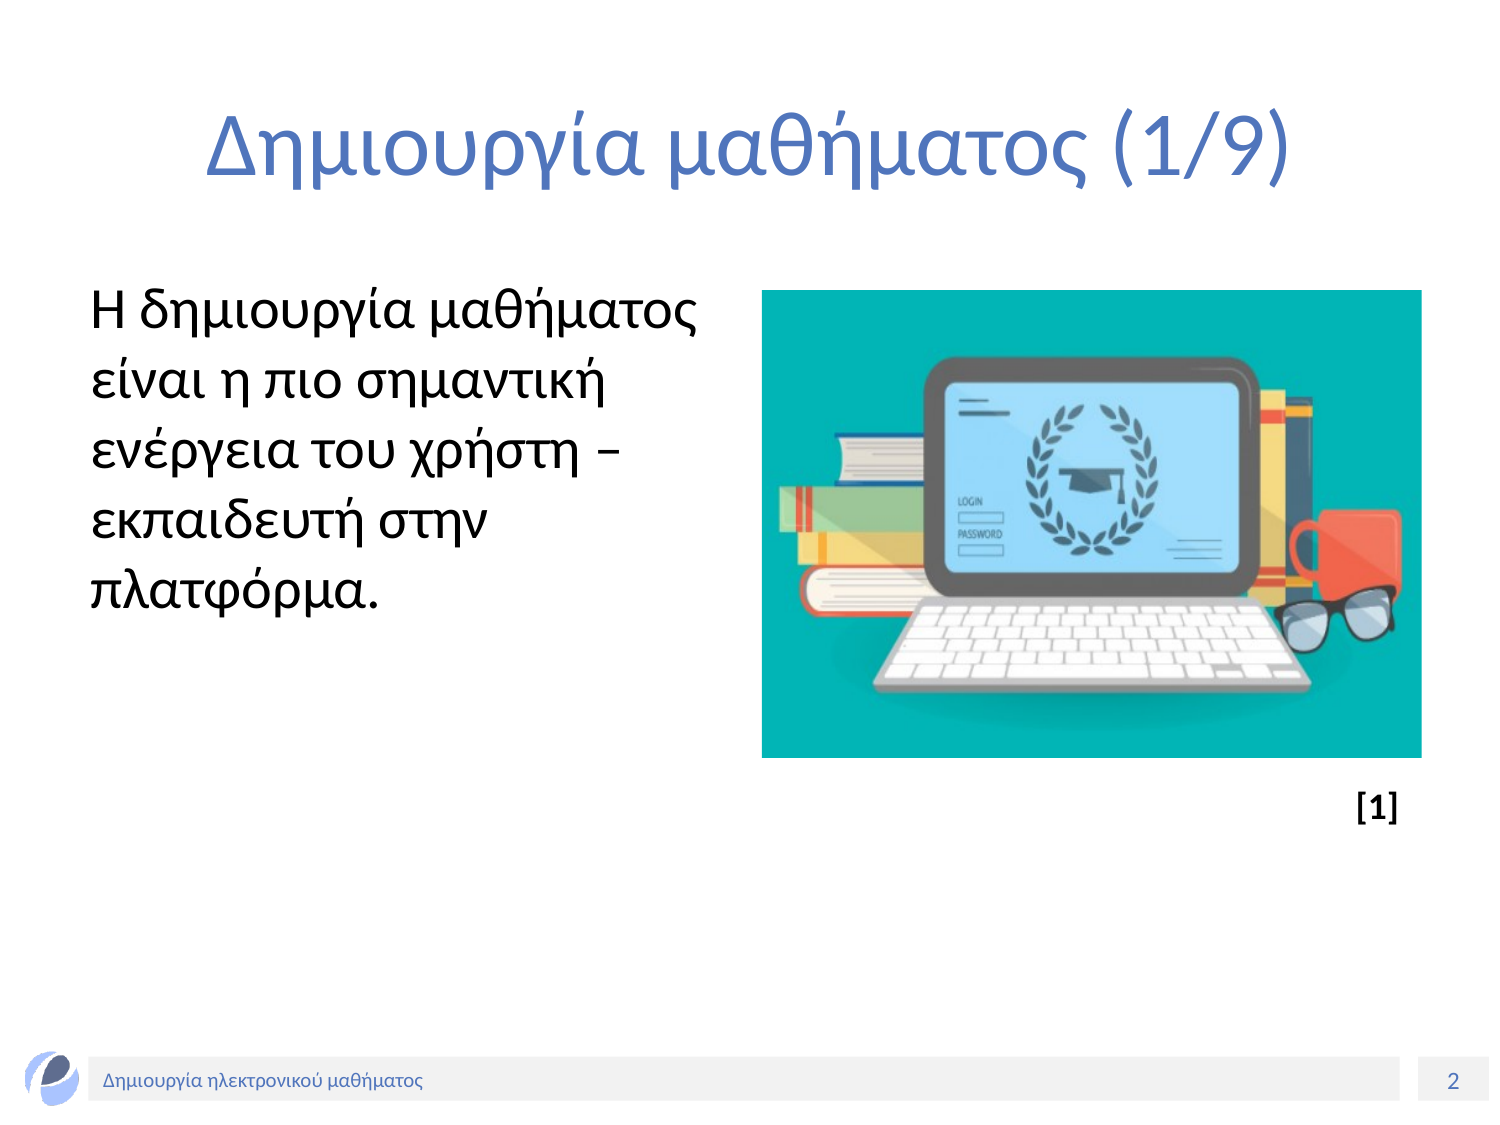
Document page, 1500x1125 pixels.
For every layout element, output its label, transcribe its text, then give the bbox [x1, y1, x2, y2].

list Η δημιουργία μαθήματος είναι η πιο σημαντική ενέργεια του χρήστη – εκπαιδευτή στην πλατφόρμα. [75, 262, 738, 1005]
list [761, 290, 1422, 758]
text_box [1] [1340, 775, 1418, 835]
title Δημιουργία μαθήματος (1/9) [75, 45, 1425, 233]
